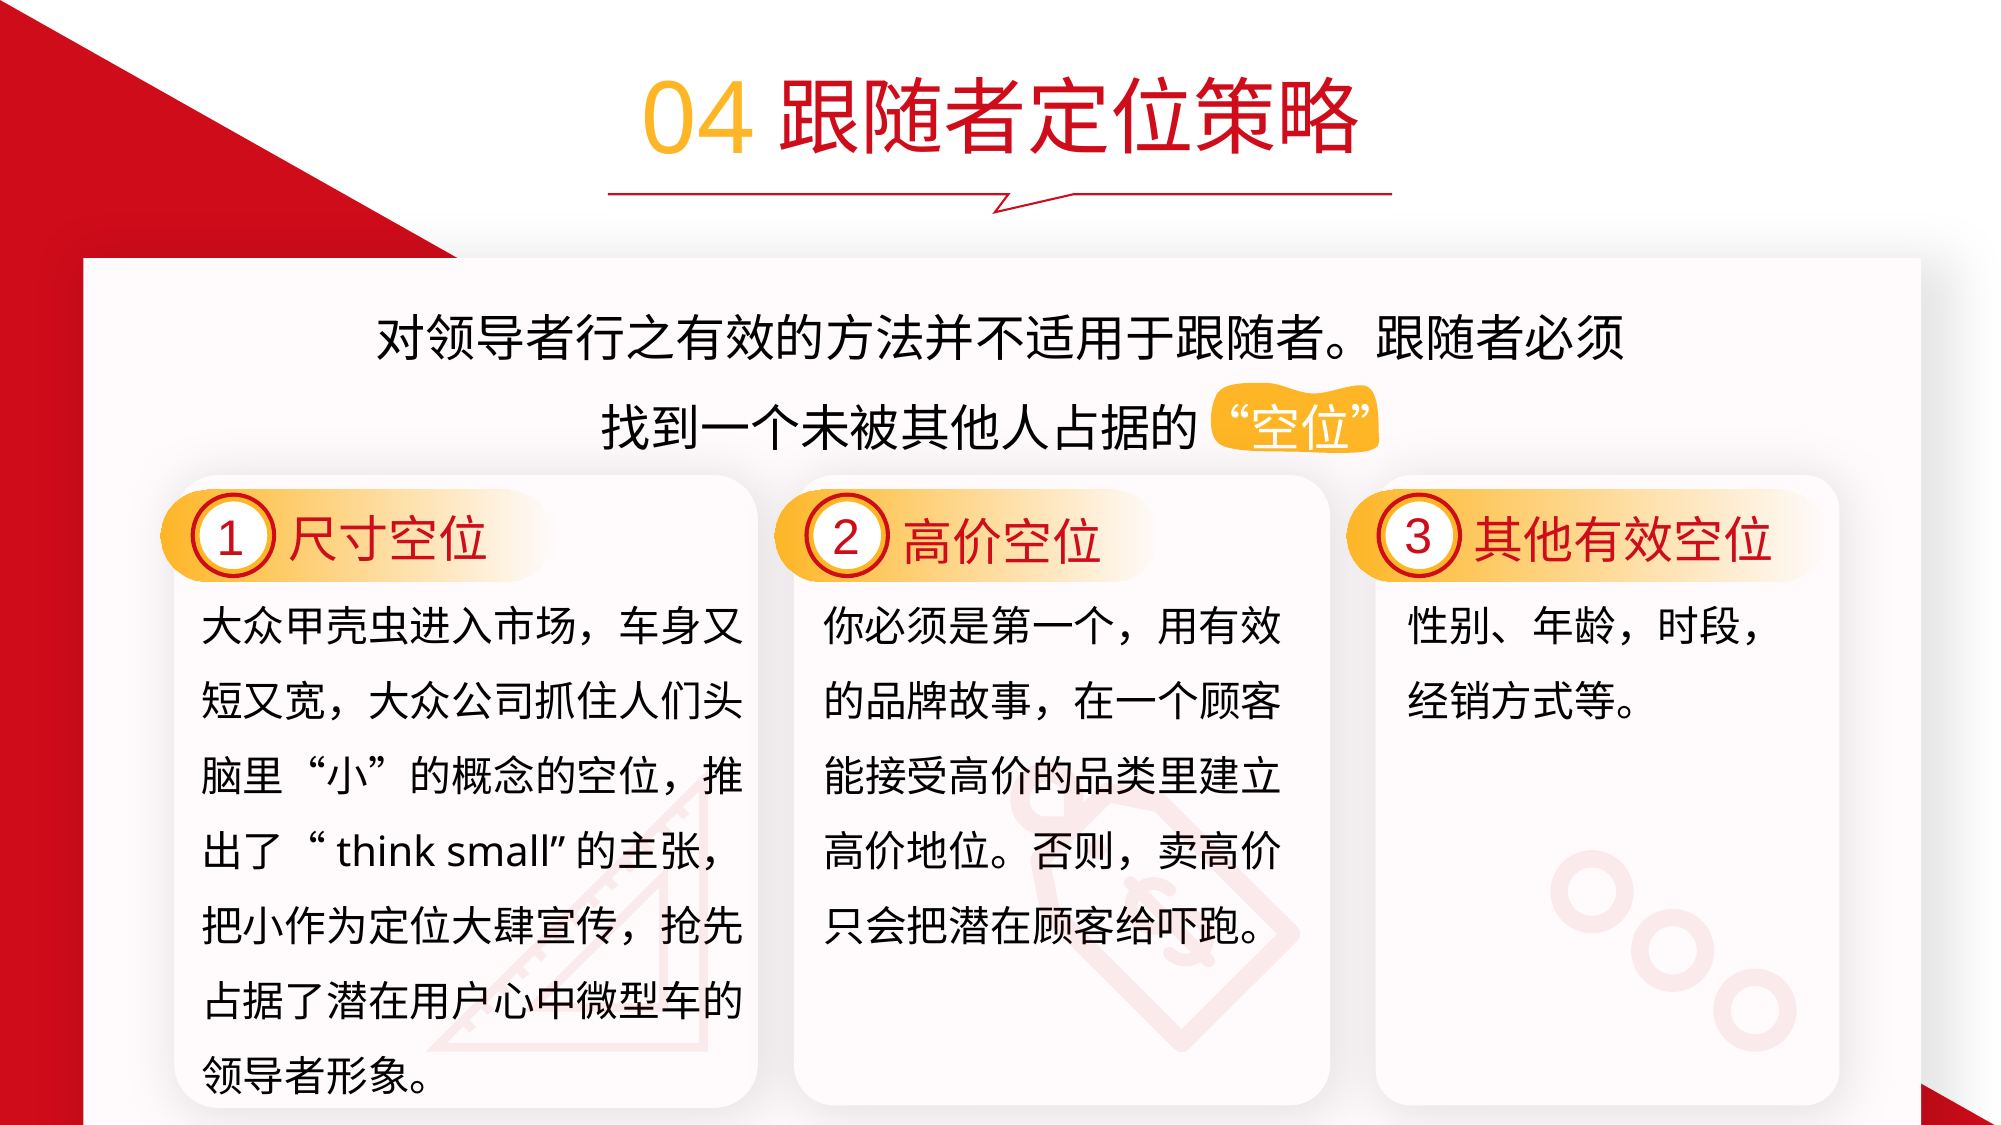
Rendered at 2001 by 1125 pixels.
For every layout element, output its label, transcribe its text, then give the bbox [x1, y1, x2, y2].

text_box [607, 193, 1393, 214]
text_box [1974, 1112, 1997, 1125]
text_box [82, 257, 1922, 1125]
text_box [621, 46, 1379, 183]
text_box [160, 475, 1840, 1108]
text_box [0, 0, 428, 1125]
text_box 对领导者行之有效的方法并不适用于跟随者。跟随者必须找到一个未被其他人占据的“空位” [357, 269, 1643, 464]
